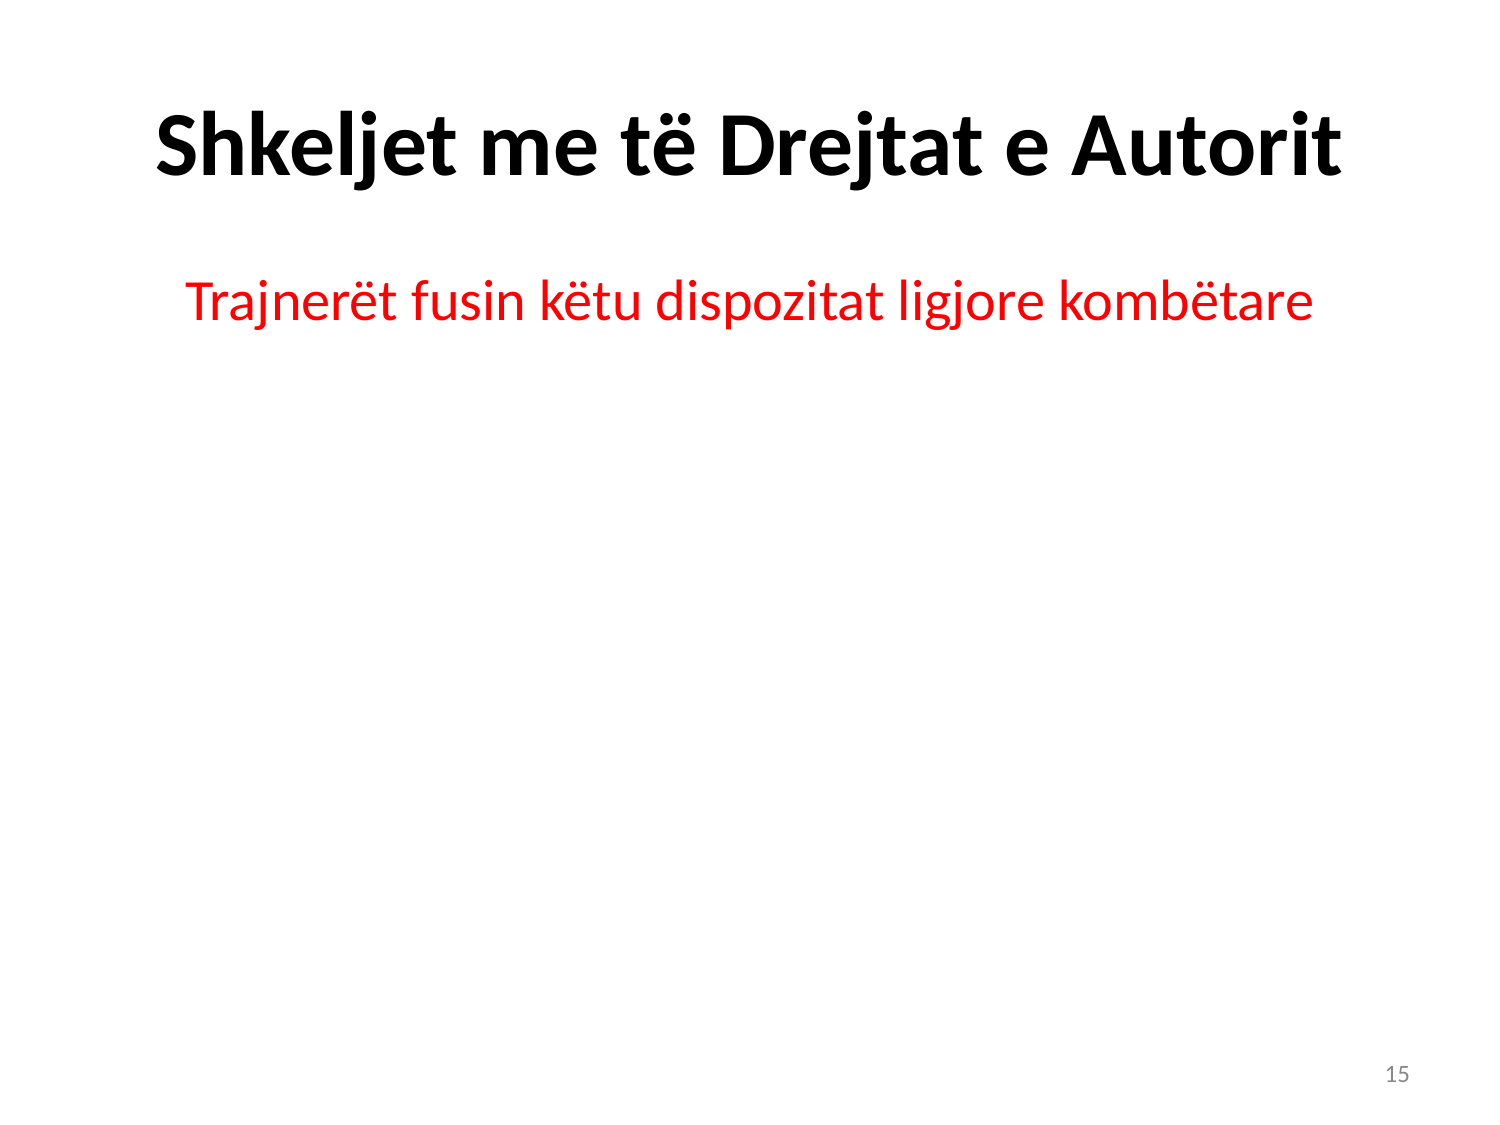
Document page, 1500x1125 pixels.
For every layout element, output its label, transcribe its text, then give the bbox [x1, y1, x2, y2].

list Trajnerët fusin këtu dispozitat ligjore kombëtare [75, 262, 1425, 1005]
slide_number 15 [1074, 1042, 1425, 1103]
title Shkeljet me të Drejtat e Autorit [75, 45, 1425, 233]
